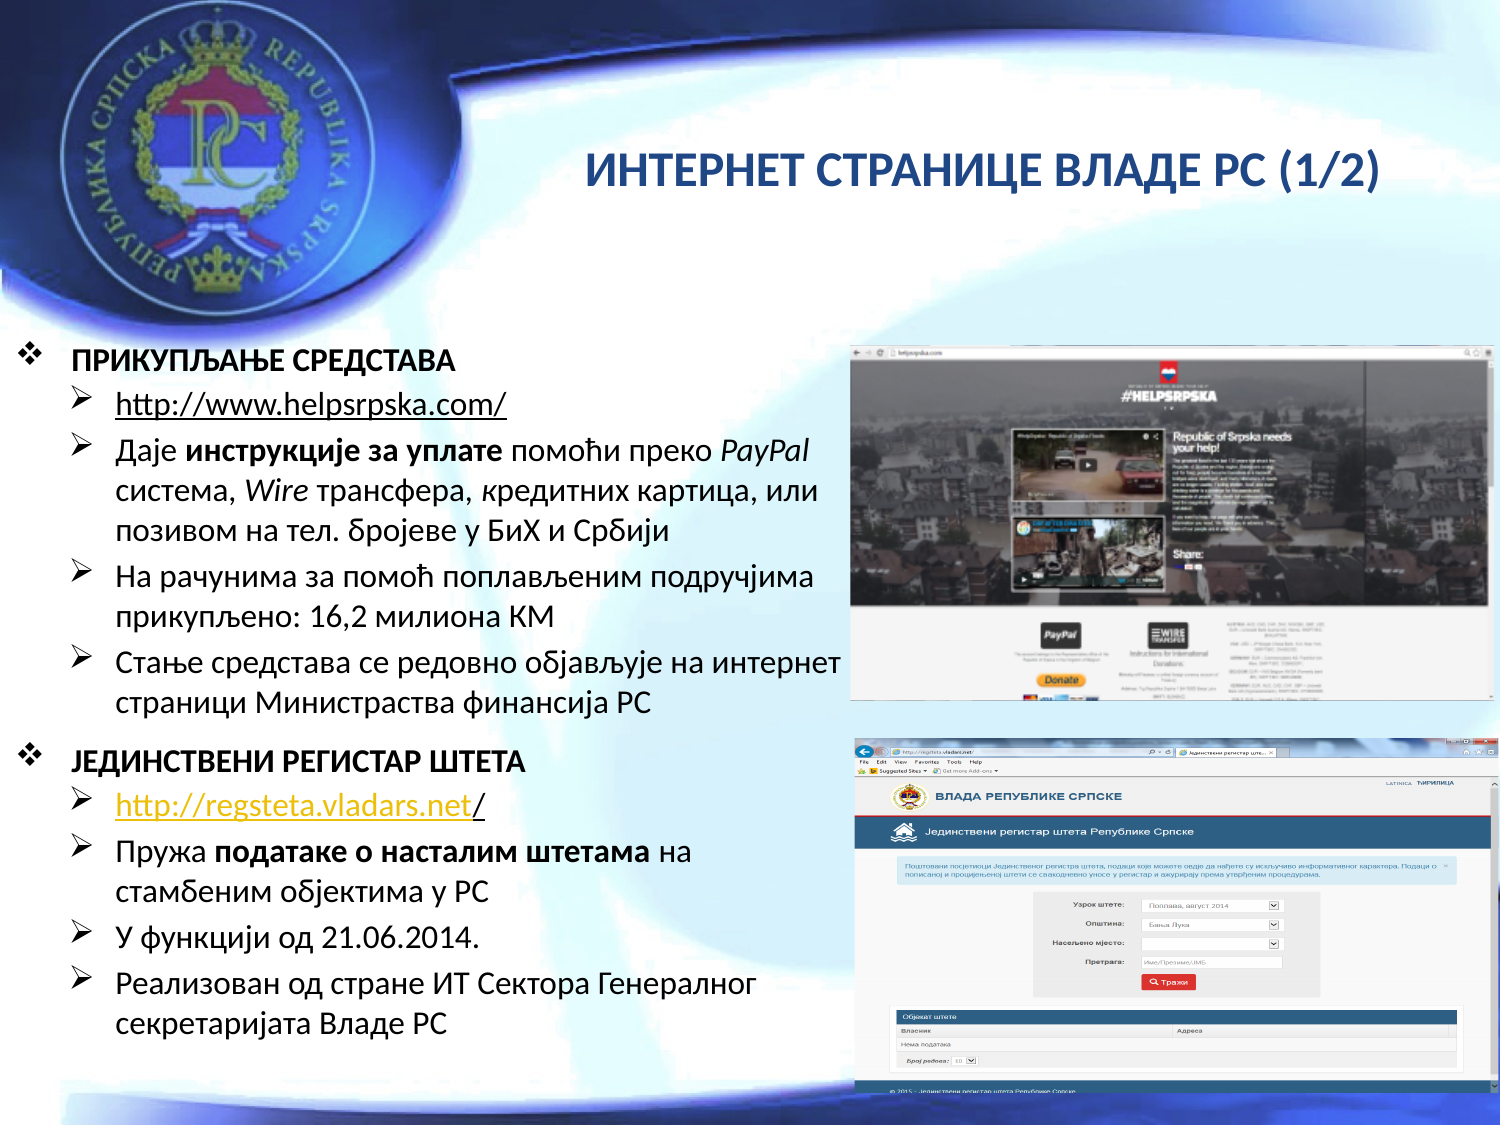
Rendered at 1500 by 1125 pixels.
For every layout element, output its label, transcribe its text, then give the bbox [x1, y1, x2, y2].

title ИНТЕРНЕТ СТРАНИЦЕ ВЛАДЕ РС (1/2) [482, 101, 1495, 232]
picture [0, 0, 1500, 1125]
list ПРИКУПЉАЊЕ СРЕДСТАВА http://www.helpsrpska.com/ Даје инструкције за уплате помоћи преко PayPal система, Wire трансфера, кредитних картица, или позивом на тел. бројеве у БиХ и Србији На рачунима за помоћ поплављеним подручјима прикупљено: 16,2 милиона КМ Стање средстава се редовно објављује на интернет страници Министраства финансија РС ЈЕДИНСТВЕНИ РЕГИСТАР ШТЕТА http://regsteta.vladars.net/ Пружа податаке о насталим штетама на стамбеним објектима у РС У функцији од 21.06.2014. Реализован од стране ИТ Сектора Генералног секретаријата Владе РС [0, 330, 869, 1051]
